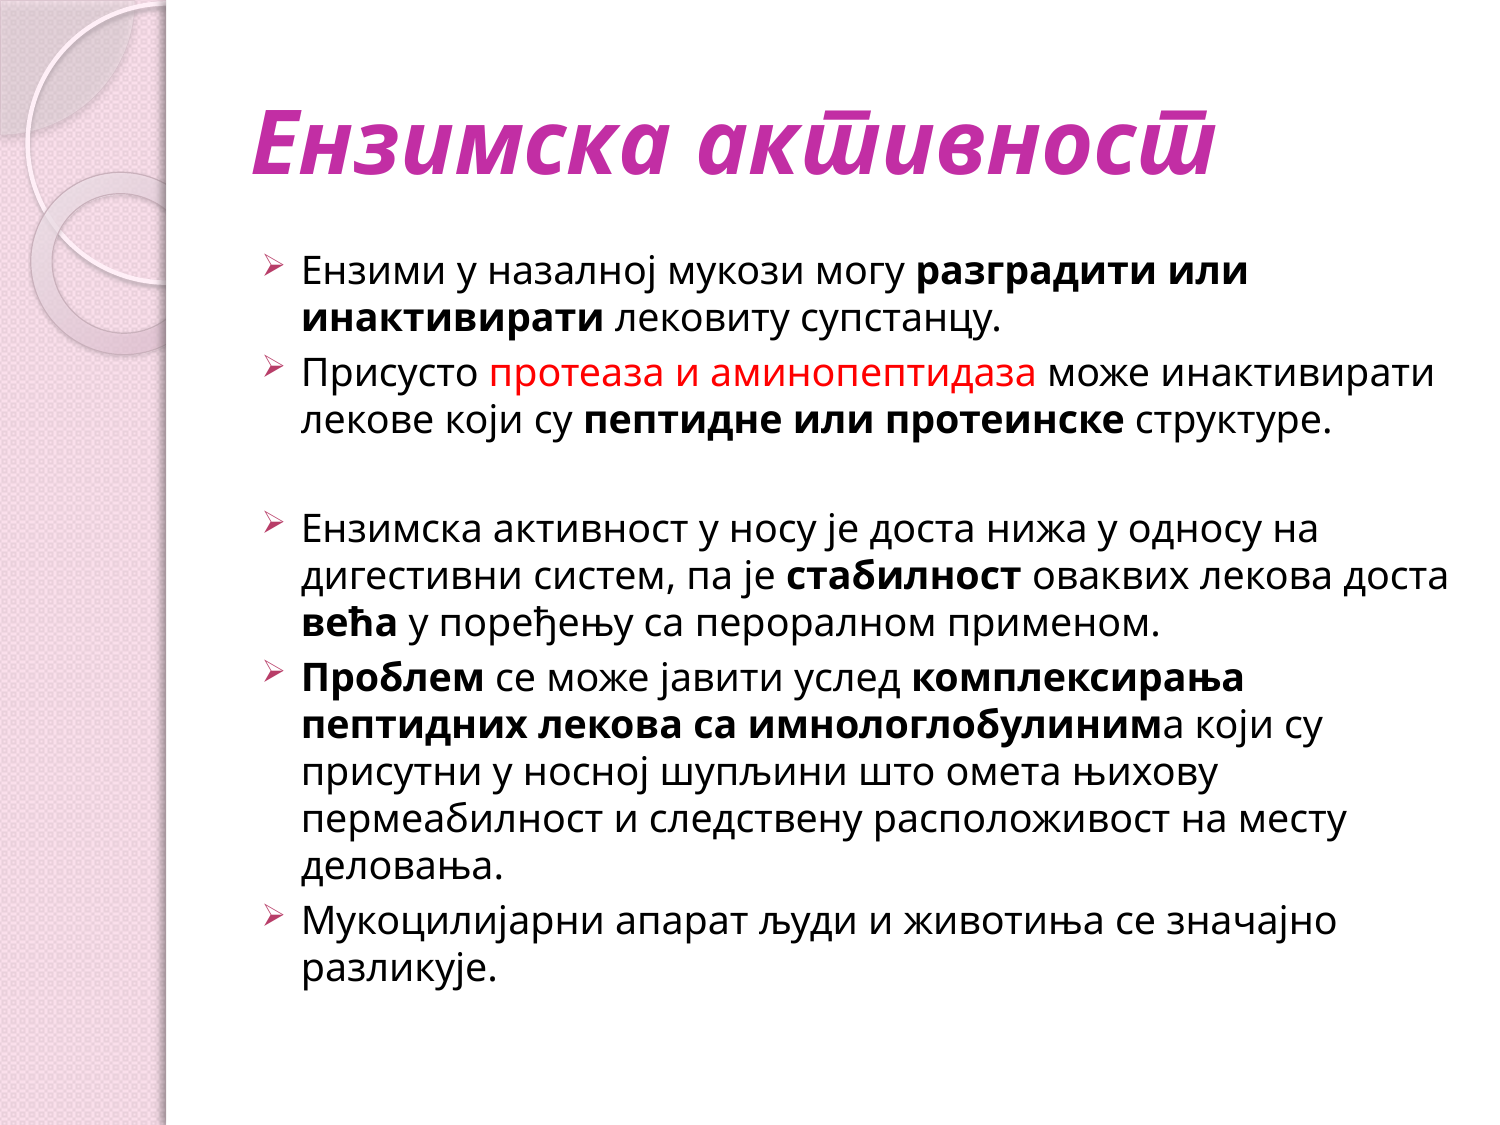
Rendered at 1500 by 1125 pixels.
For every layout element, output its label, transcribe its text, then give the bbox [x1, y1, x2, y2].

list Ензими у назалној мукози могу разградити или инактивирати лековиту супстанцу. Присусто протеаза и аминопептидаза може инактивирати лекове који су пептидне или протеинске структуре. Ензимска активност у носу је доста нижа у односу на дигестивни систем, па је стабилност оваквих лекова доста већа у поређењу са пероралном применом. Проблем се може јавити услед комплексирања пептидних лекова са имнологлобулинима који су присутни у носној шупљини што омета њихову пермеабилност и следствену расположивост на месту деловања. Мукоцилијарни апарат људи и животиња се значајно разликује. [235, 237, 1466, 1025]
title Ензимска активност [235, 45, 1466, 233]
